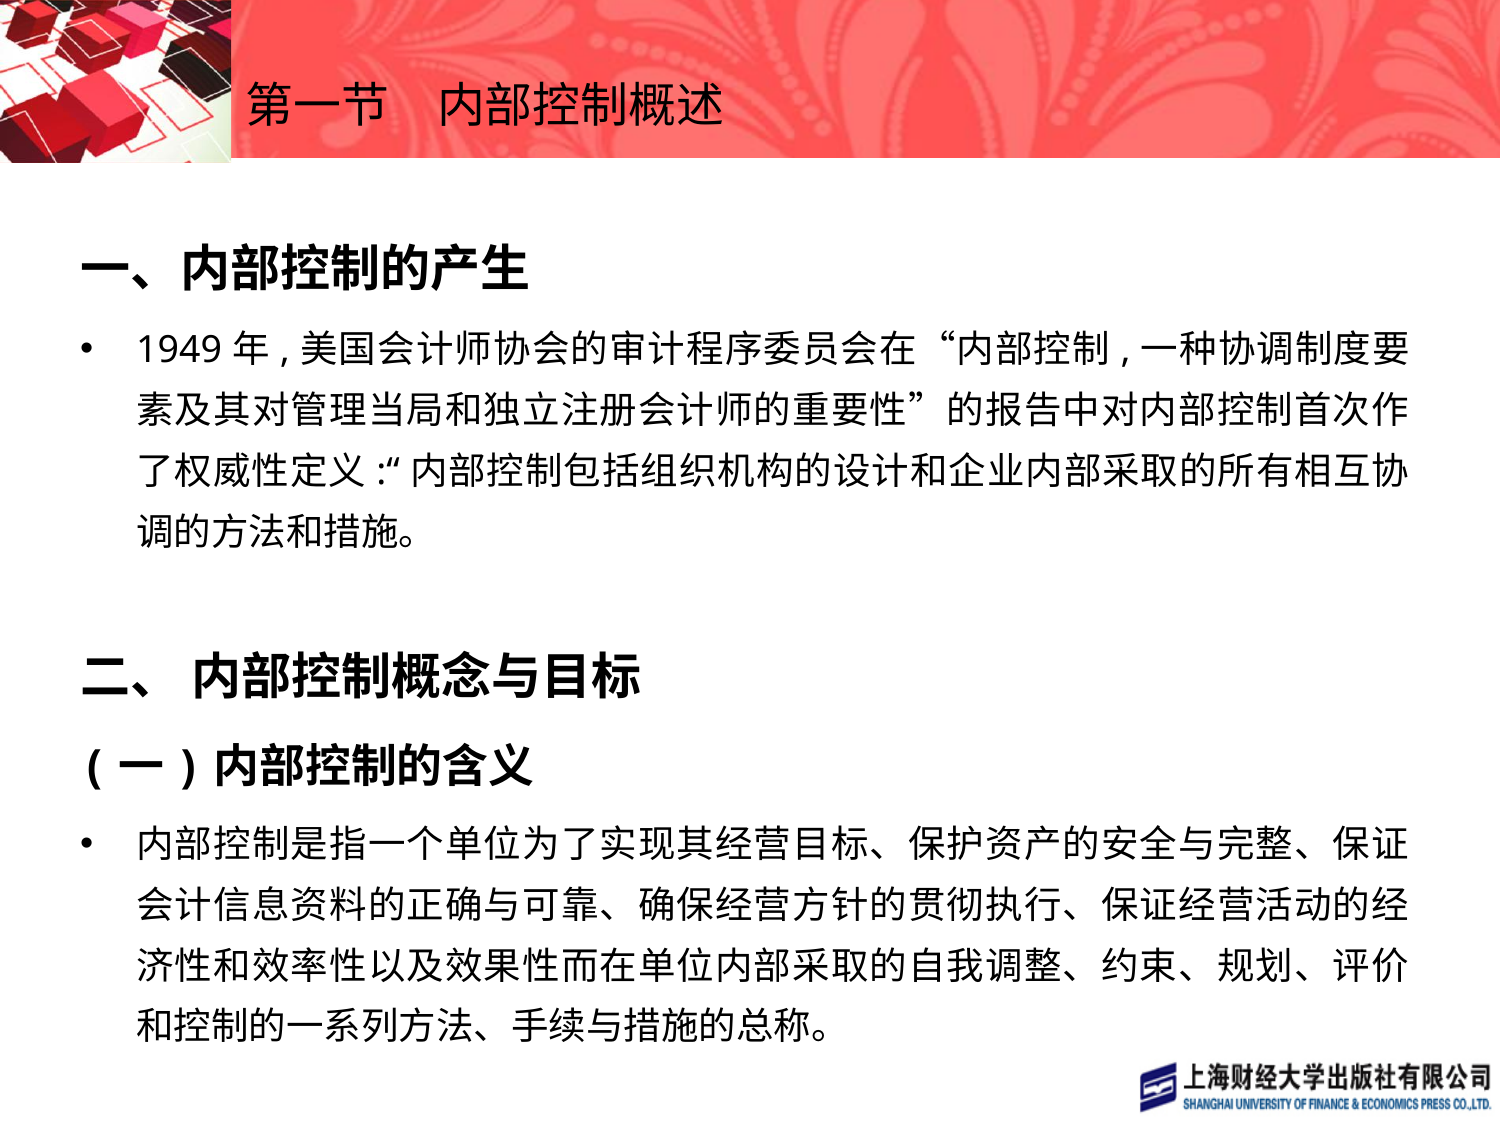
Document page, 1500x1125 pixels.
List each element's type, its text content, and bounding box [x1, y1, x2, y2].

title 第一节 内部控制概述 [230, 45, 1461, 161]
list 一、内部控制的产生 1949年,美国会计师协会的审计程序委员会在“内部控制,一种协调制度要素及其对管理当局和独立注册会计师的重要性”的报告中对内部控制首次作了权威性定义:“内部控制包括组织机构的设计和企业内部采取的所有相互协调的方法和措施。 二、 内部控制概念与目标 (一)内部控制的含义 内部控制是指一个单位为了实现其经营目标、保护资产的安全与完整、保证会计信息资料的正确与可靠、确保经营方针的贯彻执行、保证经营活动的经济性和效率性以及效果性而在单位内部采取的自我调整、约束、规划、评价和控制的一系列方法、手续与措施的总称。 [64, 208, 1425, 1047]
picture [1139, 1058, 1495, 1118]
